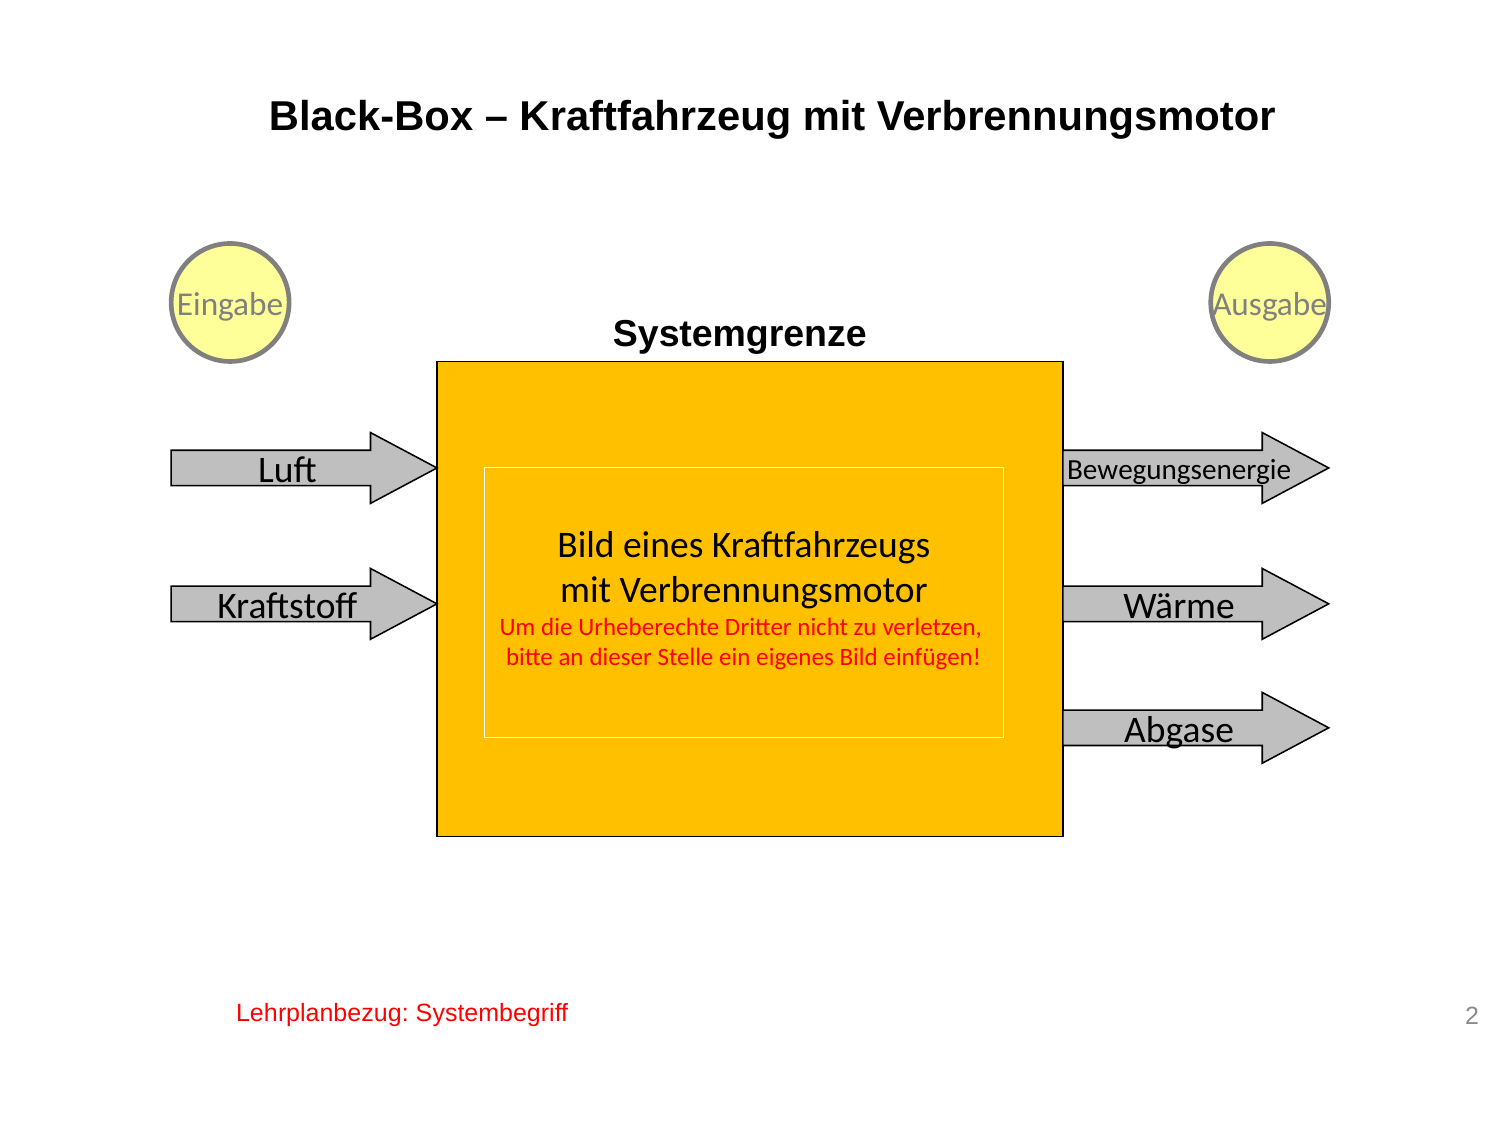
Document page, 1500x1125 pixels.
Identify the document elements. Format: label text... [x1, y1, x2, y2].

text_box Eingabe [171, 243, 290, 362]
text_box Bild eines Kraftfahrzeugs mit Verbrennungsmotor Um die Urheberechte Dritter nicht zu verletzen, bitte an dieser Stelle ein eigenes Bild einfügen! [484, 467, 1004, 738]
text_box Systemgrenze [598, 301, 882, 361]
text_box Bewegungsenergie [1062, 432, 1329, 504]
slide_number 2 [1421, 975, 1495, 1054]
text_box Luft [171, 432, 438, 504]
text_box Lehrplanbezug: Systembegriff [221, 989, 584, 1035]
text_box Kraftstoff [171, 568, 438, 640]
text_box [437, 361, 1063, 837]
text_box Ausgabe [1210, 243, 1329, 362]
text_box Abgase [1062, 692, 1329, 764]
text_box Wärme [1062, 568, 1329, 640]
title Black-Box – Kraftfahrzeug mit Verbrennungsmotor [253, 48, 1317, 179]
